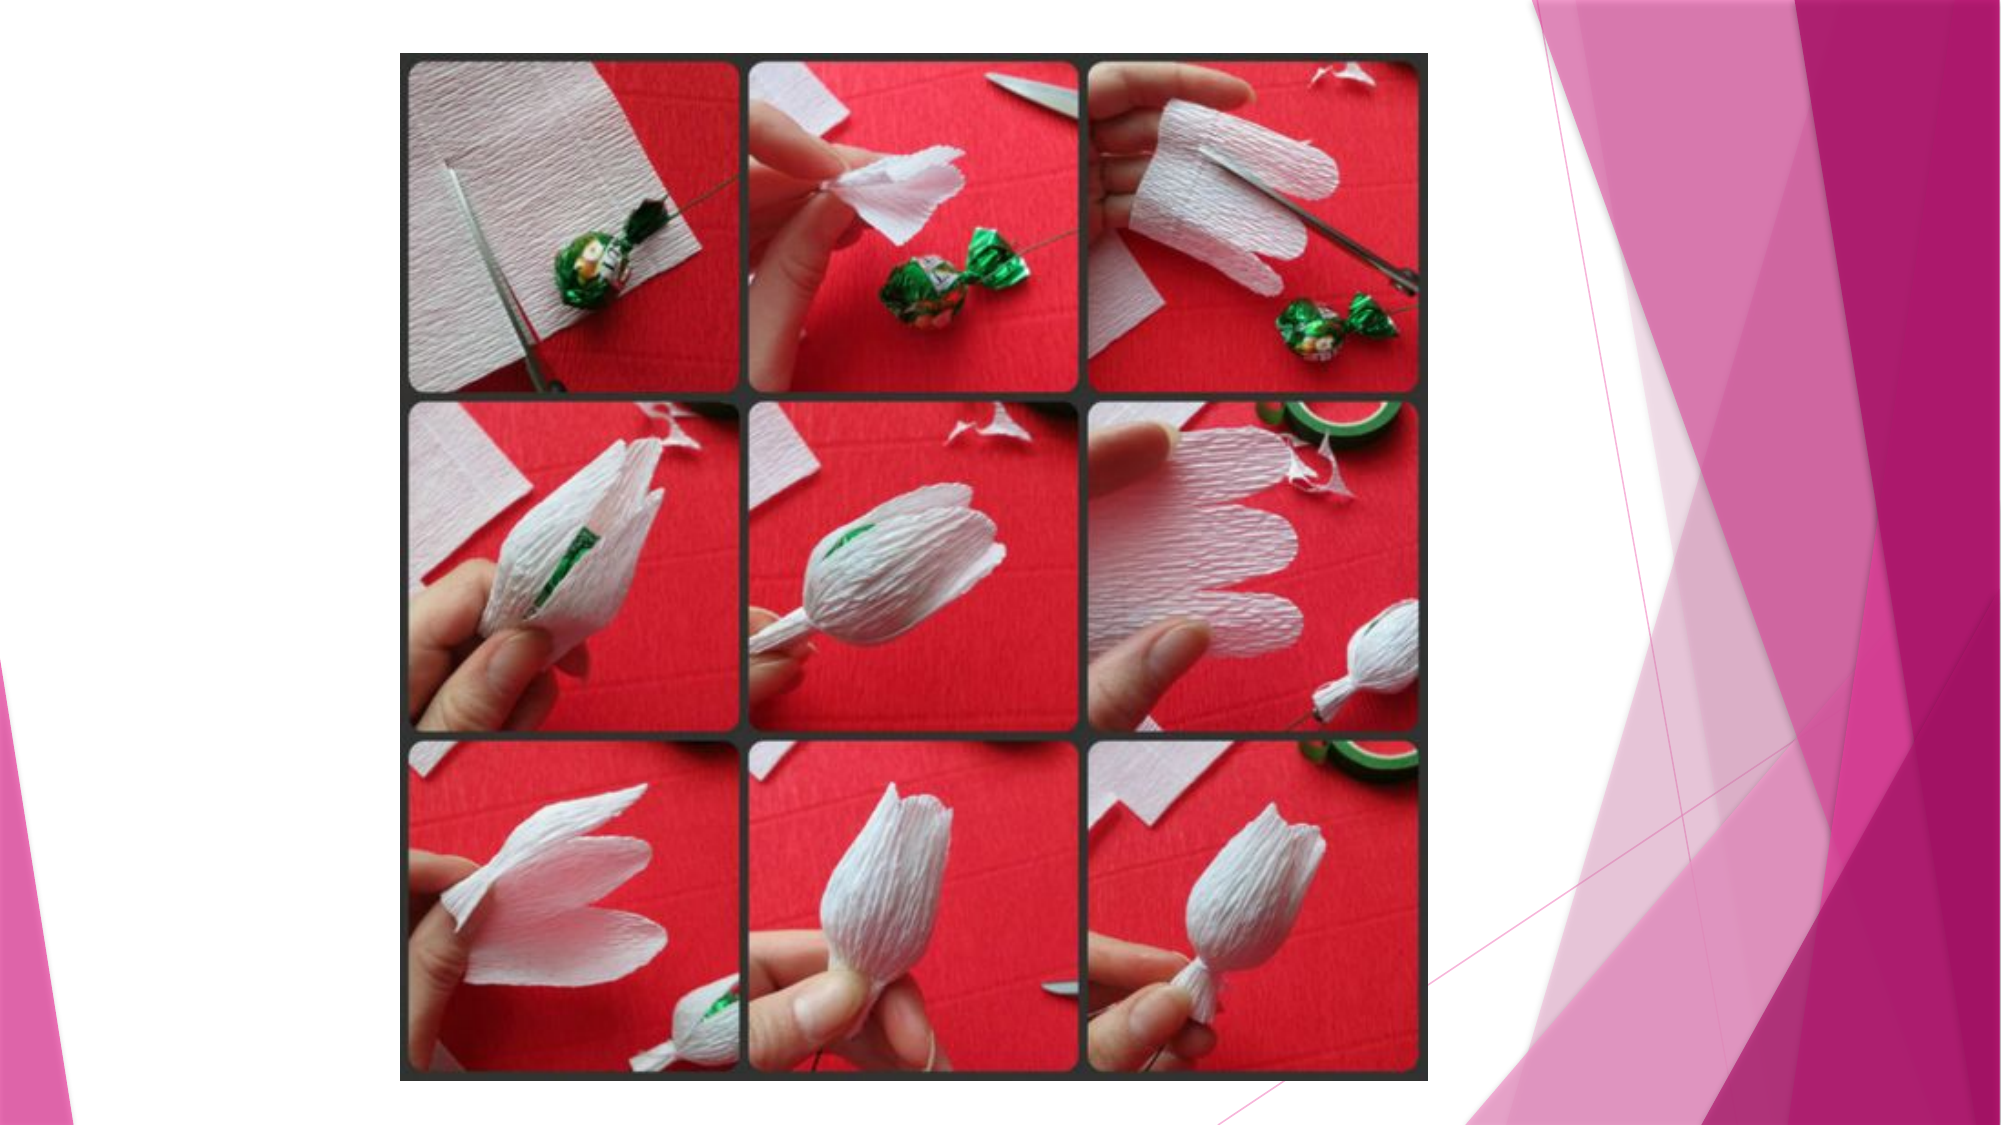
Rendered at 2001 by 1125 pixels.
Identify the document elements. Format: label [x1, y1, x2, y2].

picture [399, 53, 1428, 1081]
